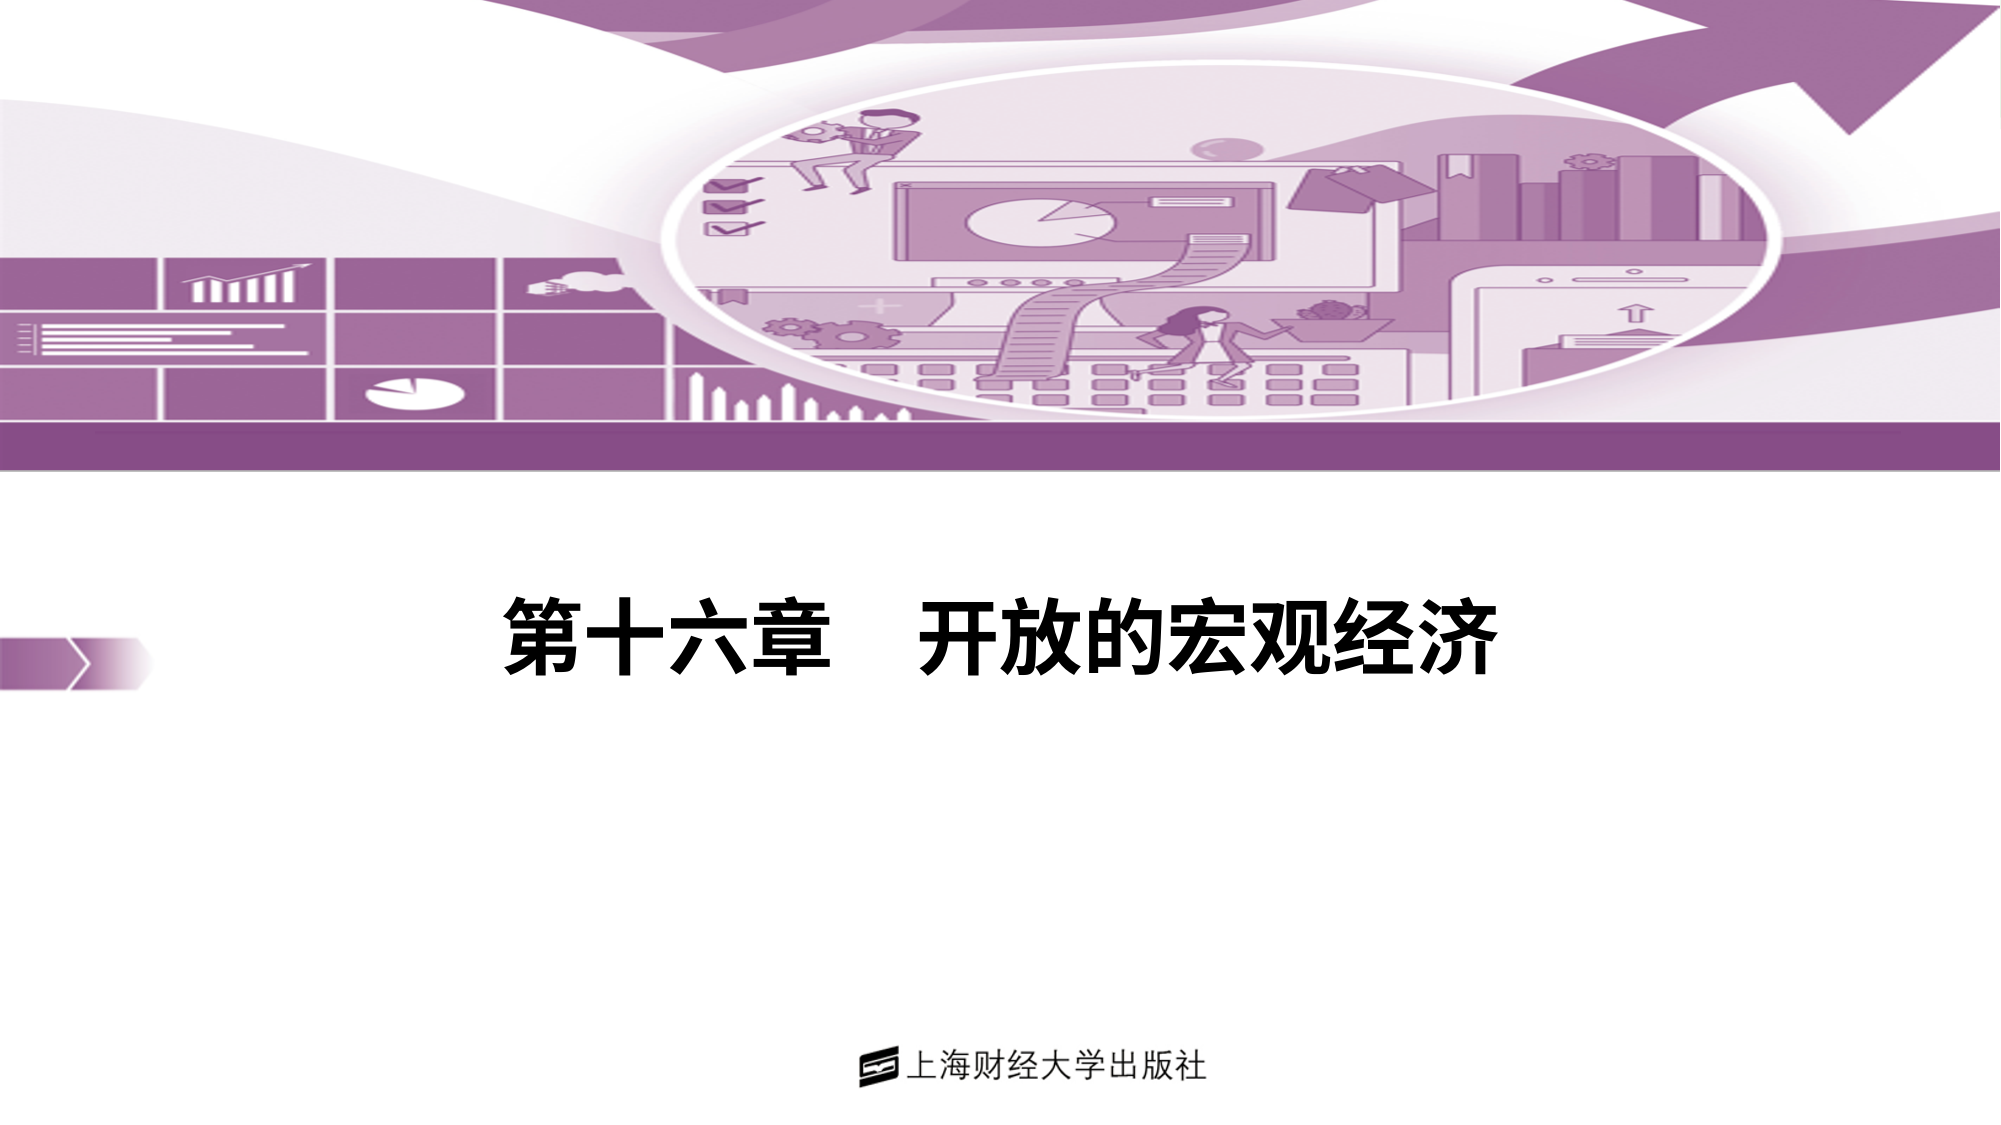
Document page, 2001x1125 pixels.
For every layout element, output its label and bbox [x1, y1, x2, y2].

list [0, 0, 2000, 1125]
